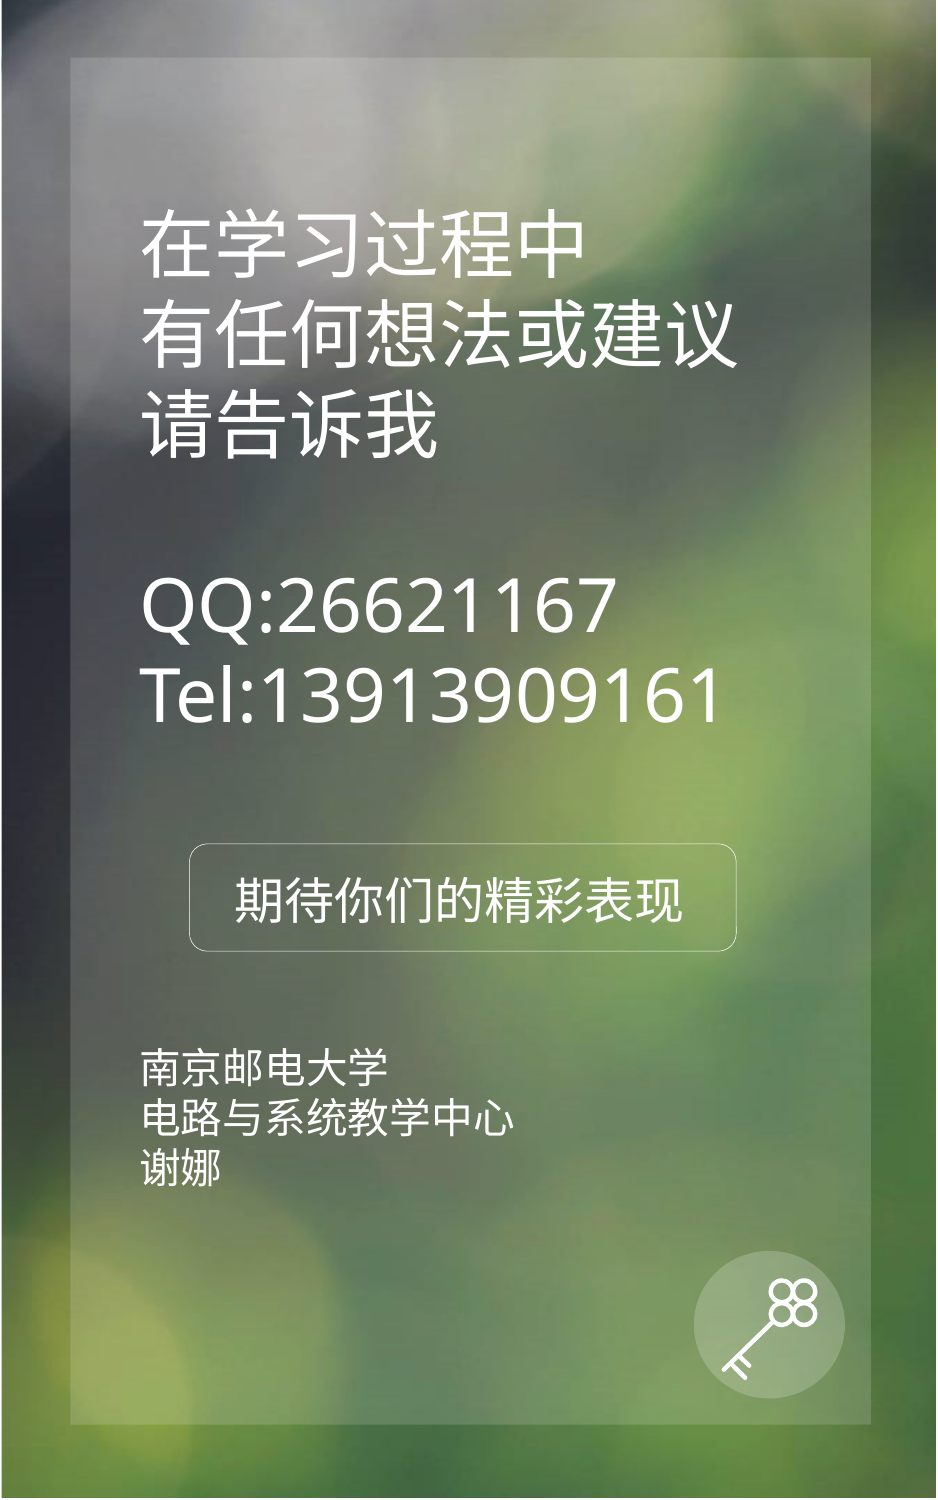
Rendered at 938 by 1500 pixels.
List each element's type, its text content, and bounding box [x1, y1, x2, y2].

picture [1, 0, 936, 1498]
text_box [70, 57, 871, 1425]
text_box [693, 1250, 845, 1399]
text_box 在学习过程中 有任何想法或建议 请告诉我 QQ:26621167 Tel:13913909161 [124, 189, 838, 925]
text_box 南京邮电大学 电路与系统教学中心 谢娜 [124, 1034, 594, 1199]
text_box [189, 843, 737, 952]
